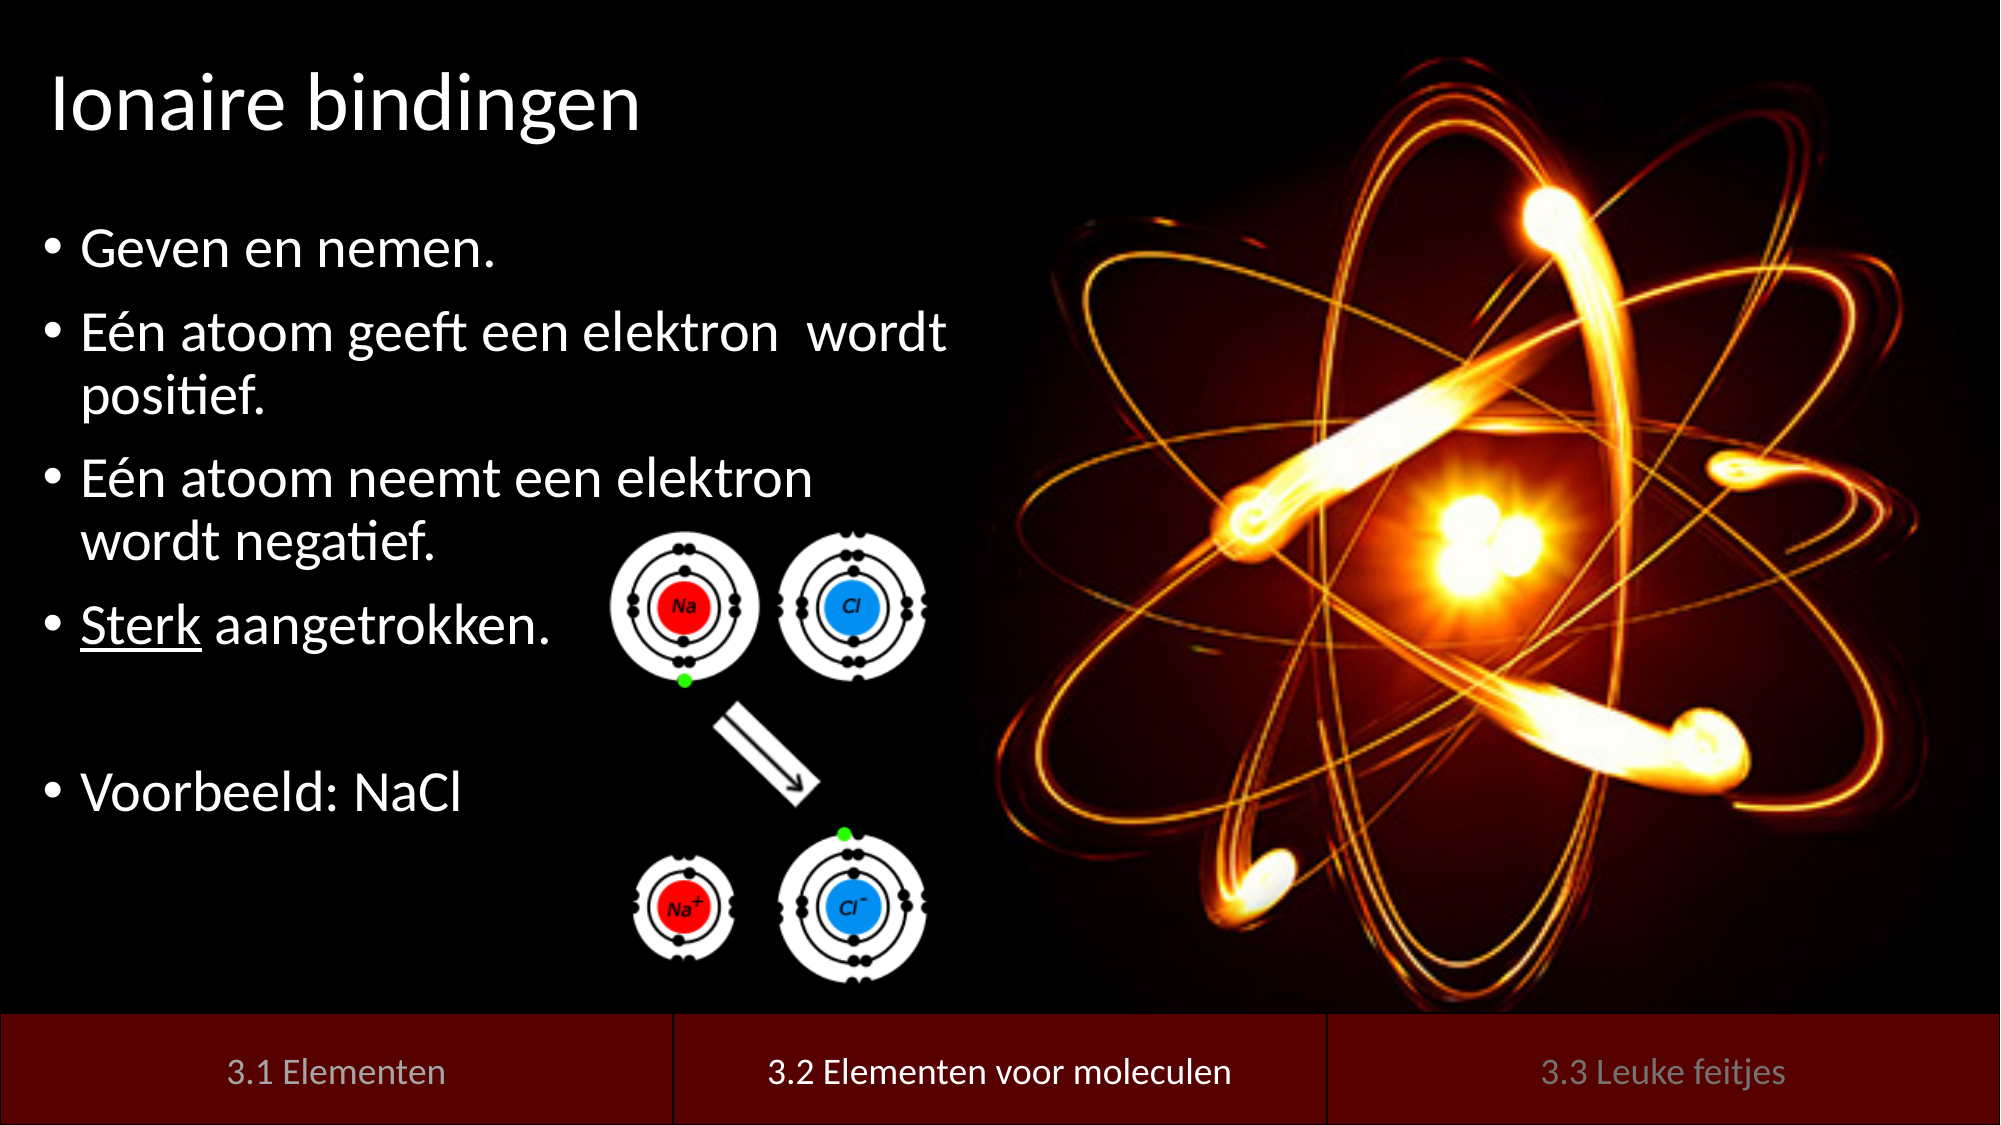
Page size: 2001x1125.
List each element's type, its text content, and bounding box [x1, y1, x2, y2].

text_box 3.1 Elementen [0, 1012, 577, 1125]
text_box Ionaire bindingen [34, 39, 577, 155]
picture [577, 0, 2000, 1125]
